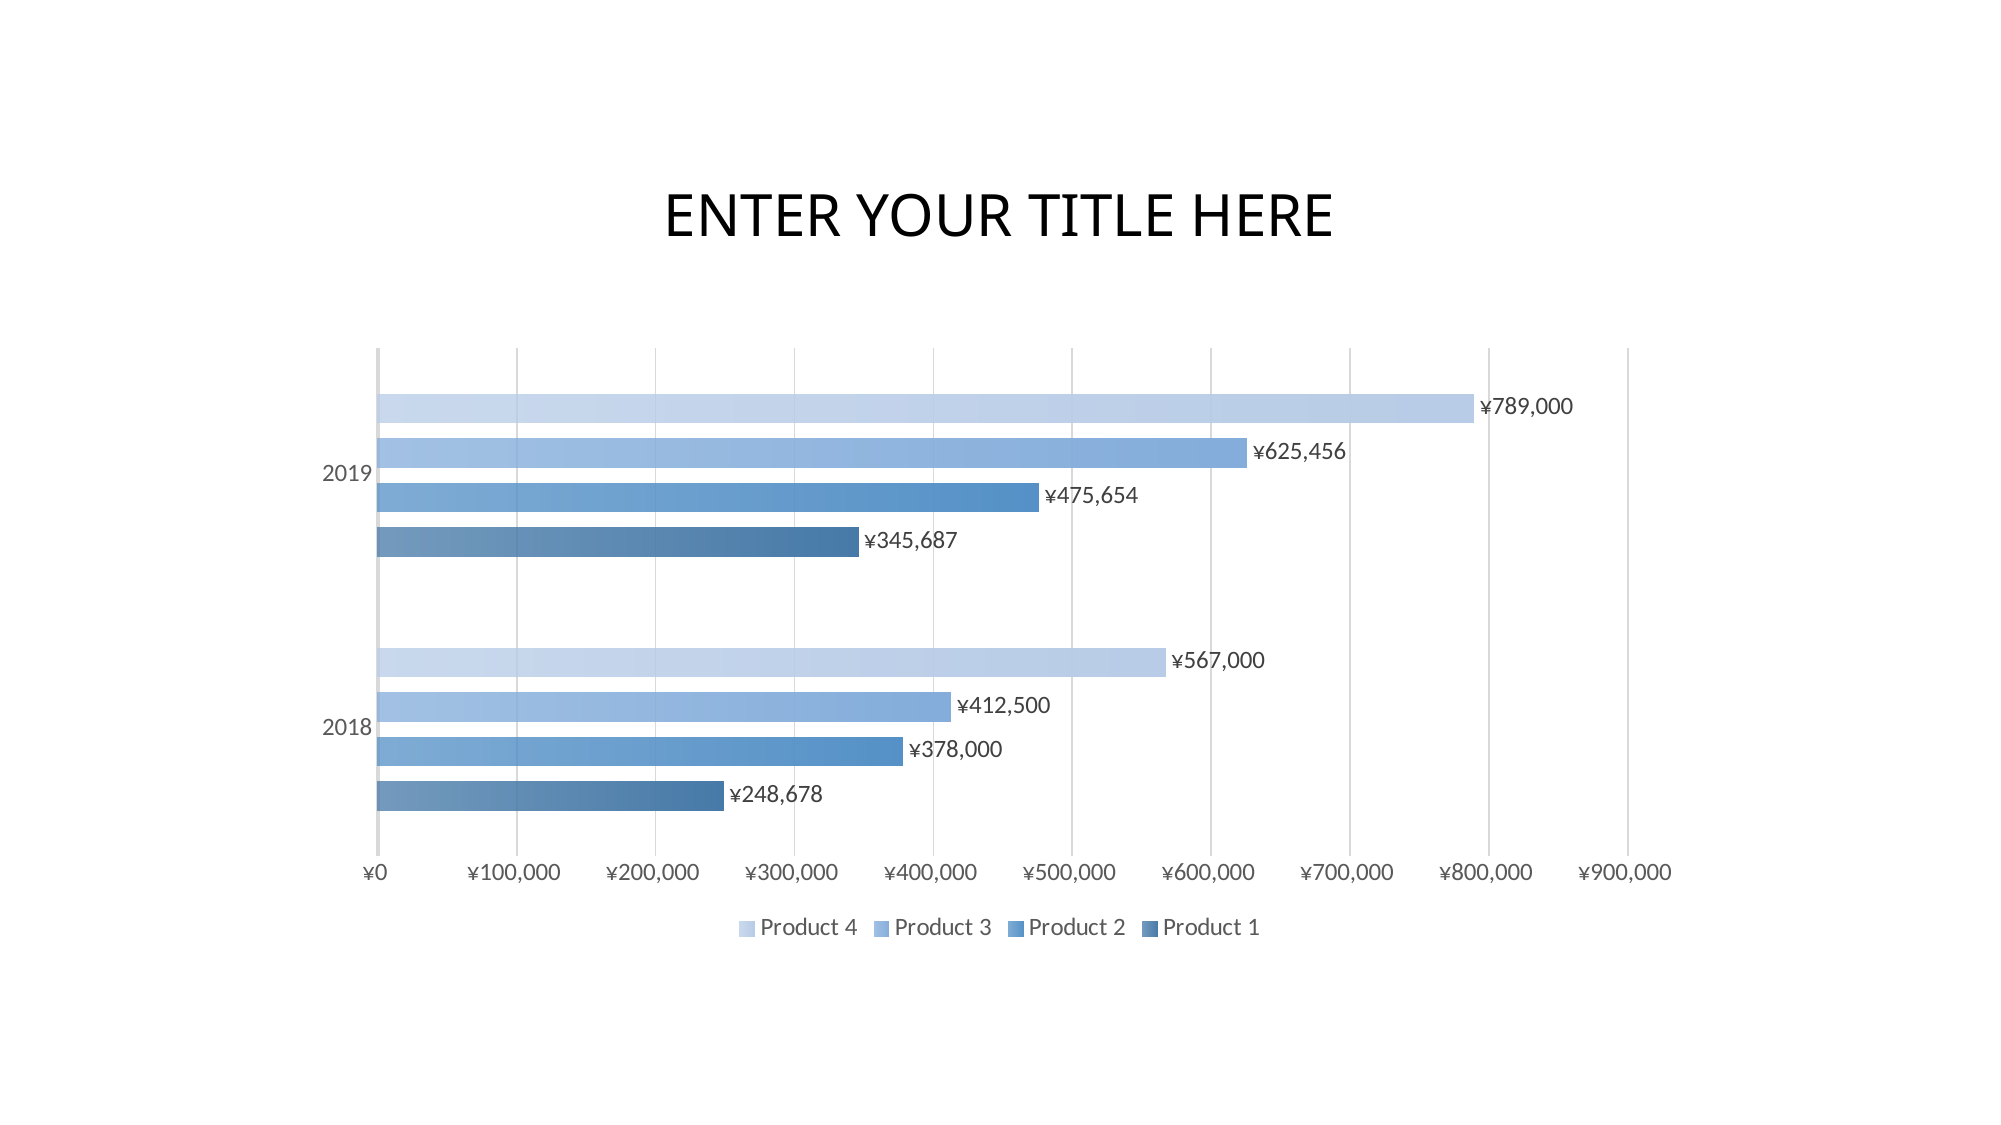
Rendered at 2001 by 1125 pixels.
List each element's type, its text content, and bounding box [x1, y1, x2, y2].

chart [293, 336, 1707, 948]
text_box ENTER YOUR TITLE HERE [293, 171, 1707, 259]
